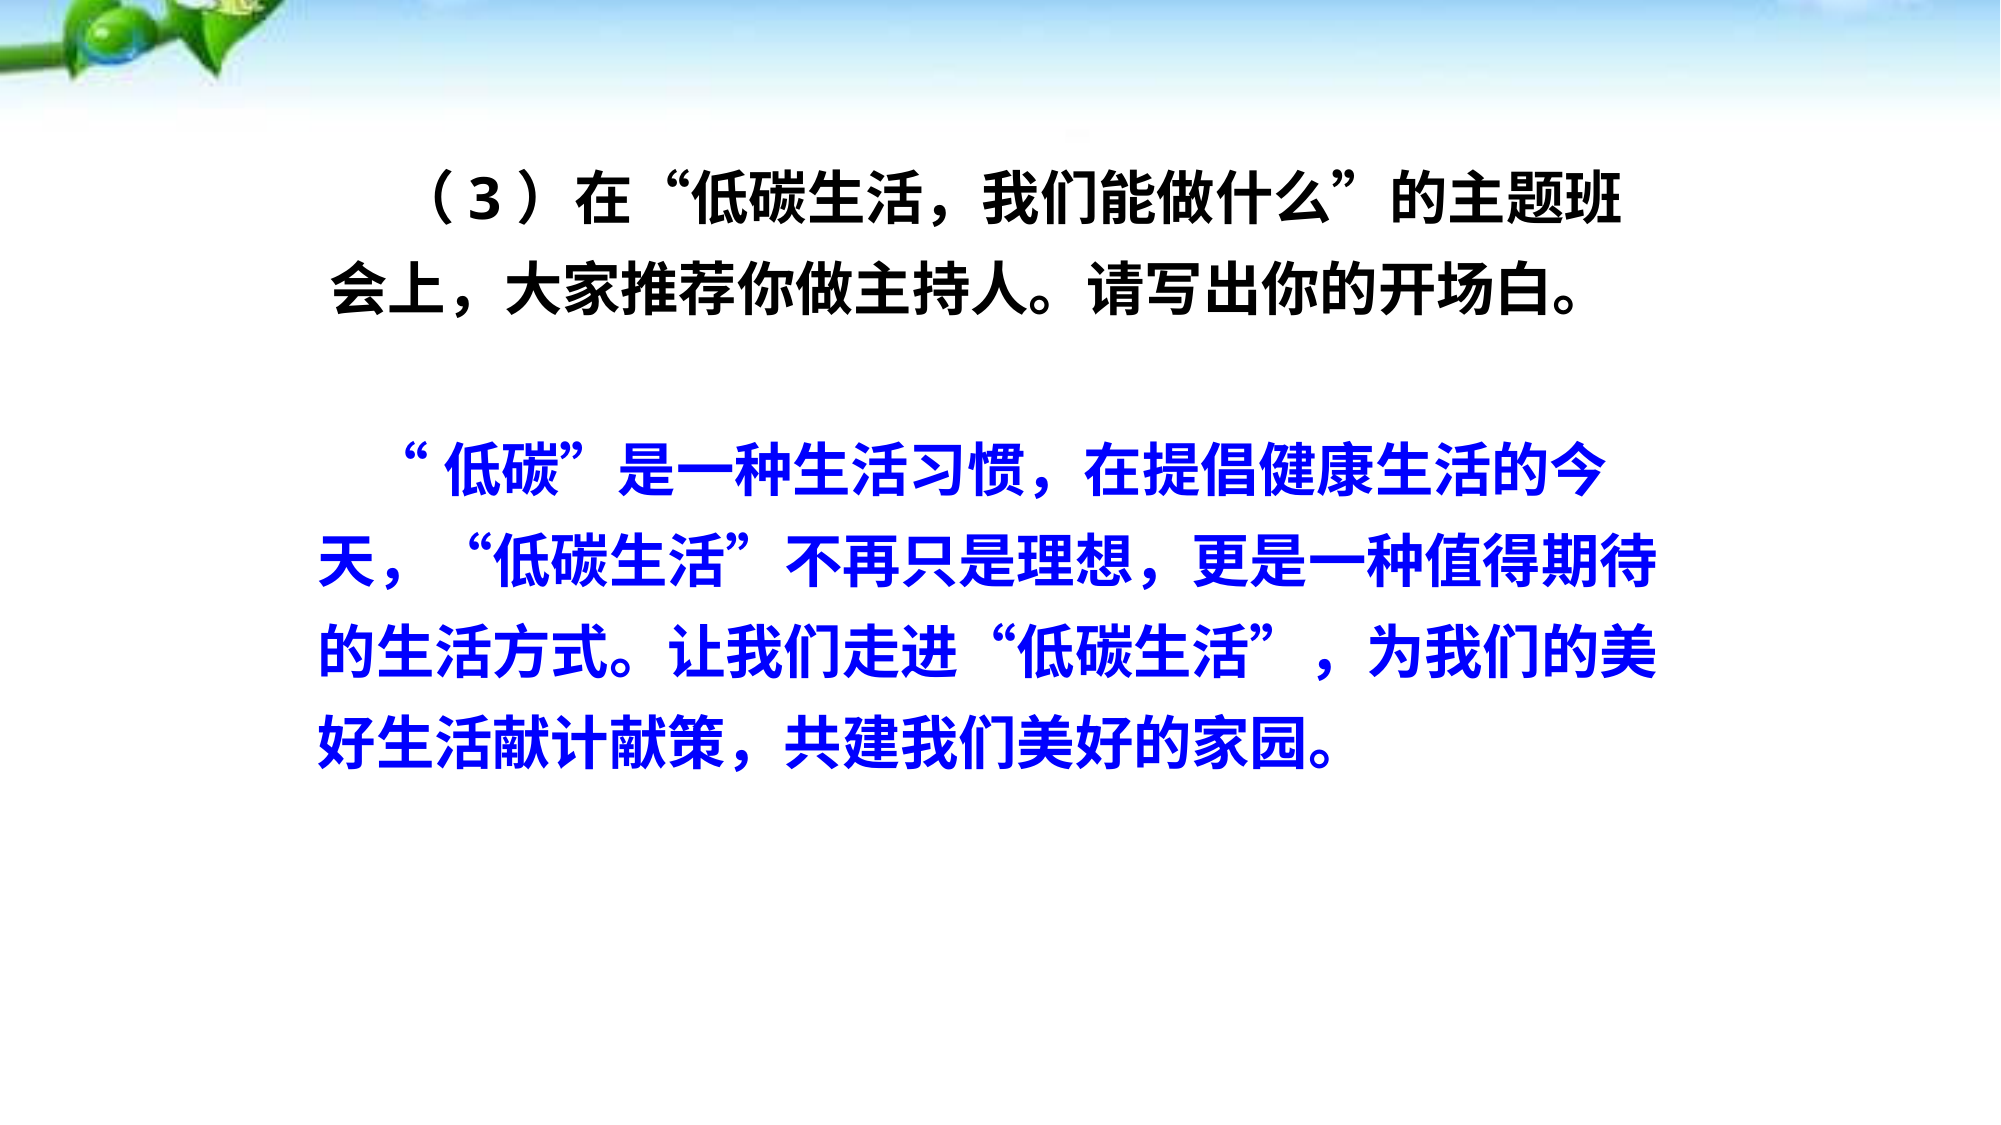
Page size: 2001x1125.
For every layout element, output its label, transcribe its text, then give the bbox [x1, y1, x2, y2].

text_box （3）在“低碳生活，我们能做什么”的主题班会上，大家推荐你做主持人。请写出你的开场白。 [314, 133, 1674, 330]
picture [0, 0, 2001, 1125]
text_box “低碳”是一种生活习惯，在提倡健康生活的今天，“低碳生活”不再只是理想，更是一种值得期待的生活方式。让我们走进“低碳生活”，为我们的美好生活献计献策，共建我们美好的家园。 [303, 404, 1686, 784]
